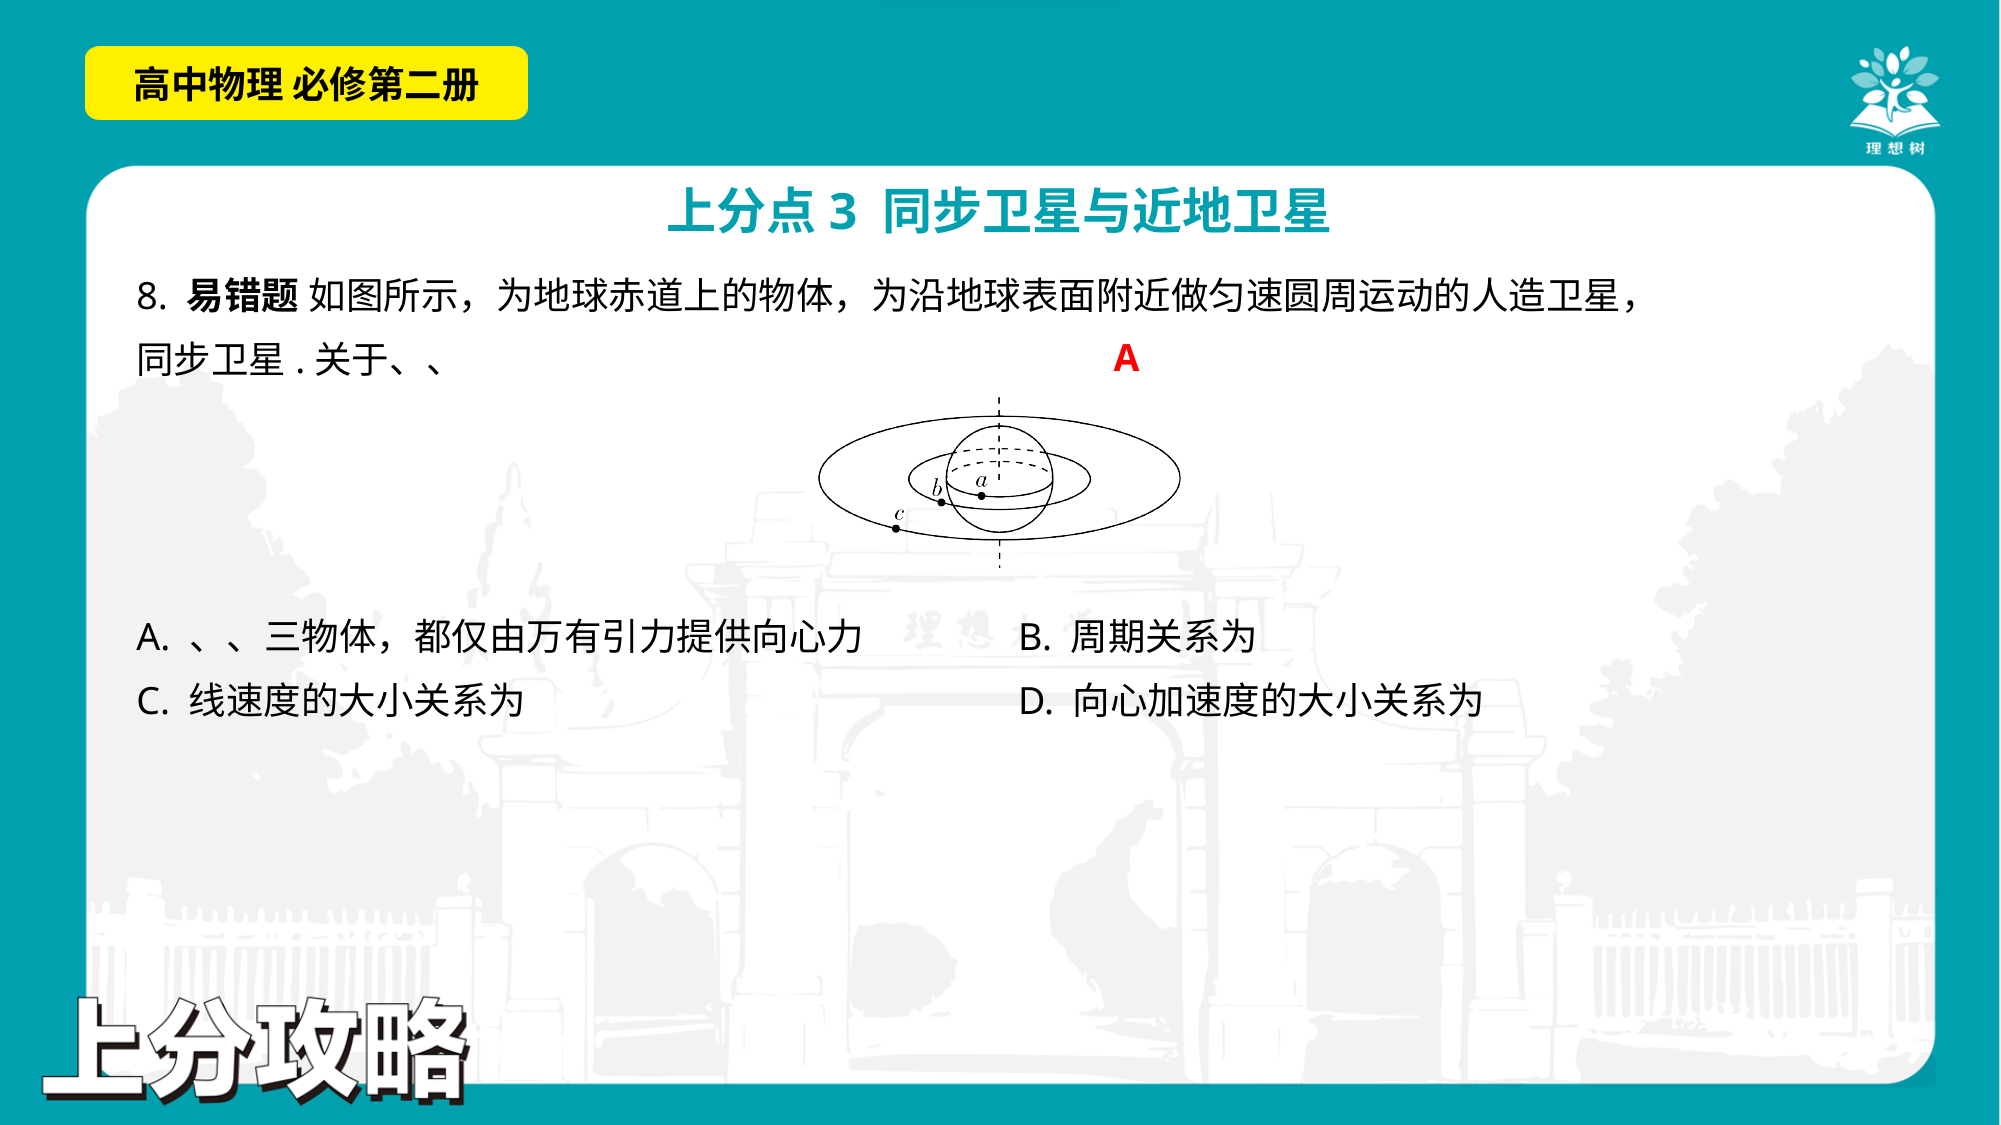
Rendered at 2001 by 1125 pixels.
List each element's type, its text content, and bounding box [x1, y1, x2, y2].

text_box A [1099, 314, 1154, 373]
picture [0, 0, 2000, 1125]
